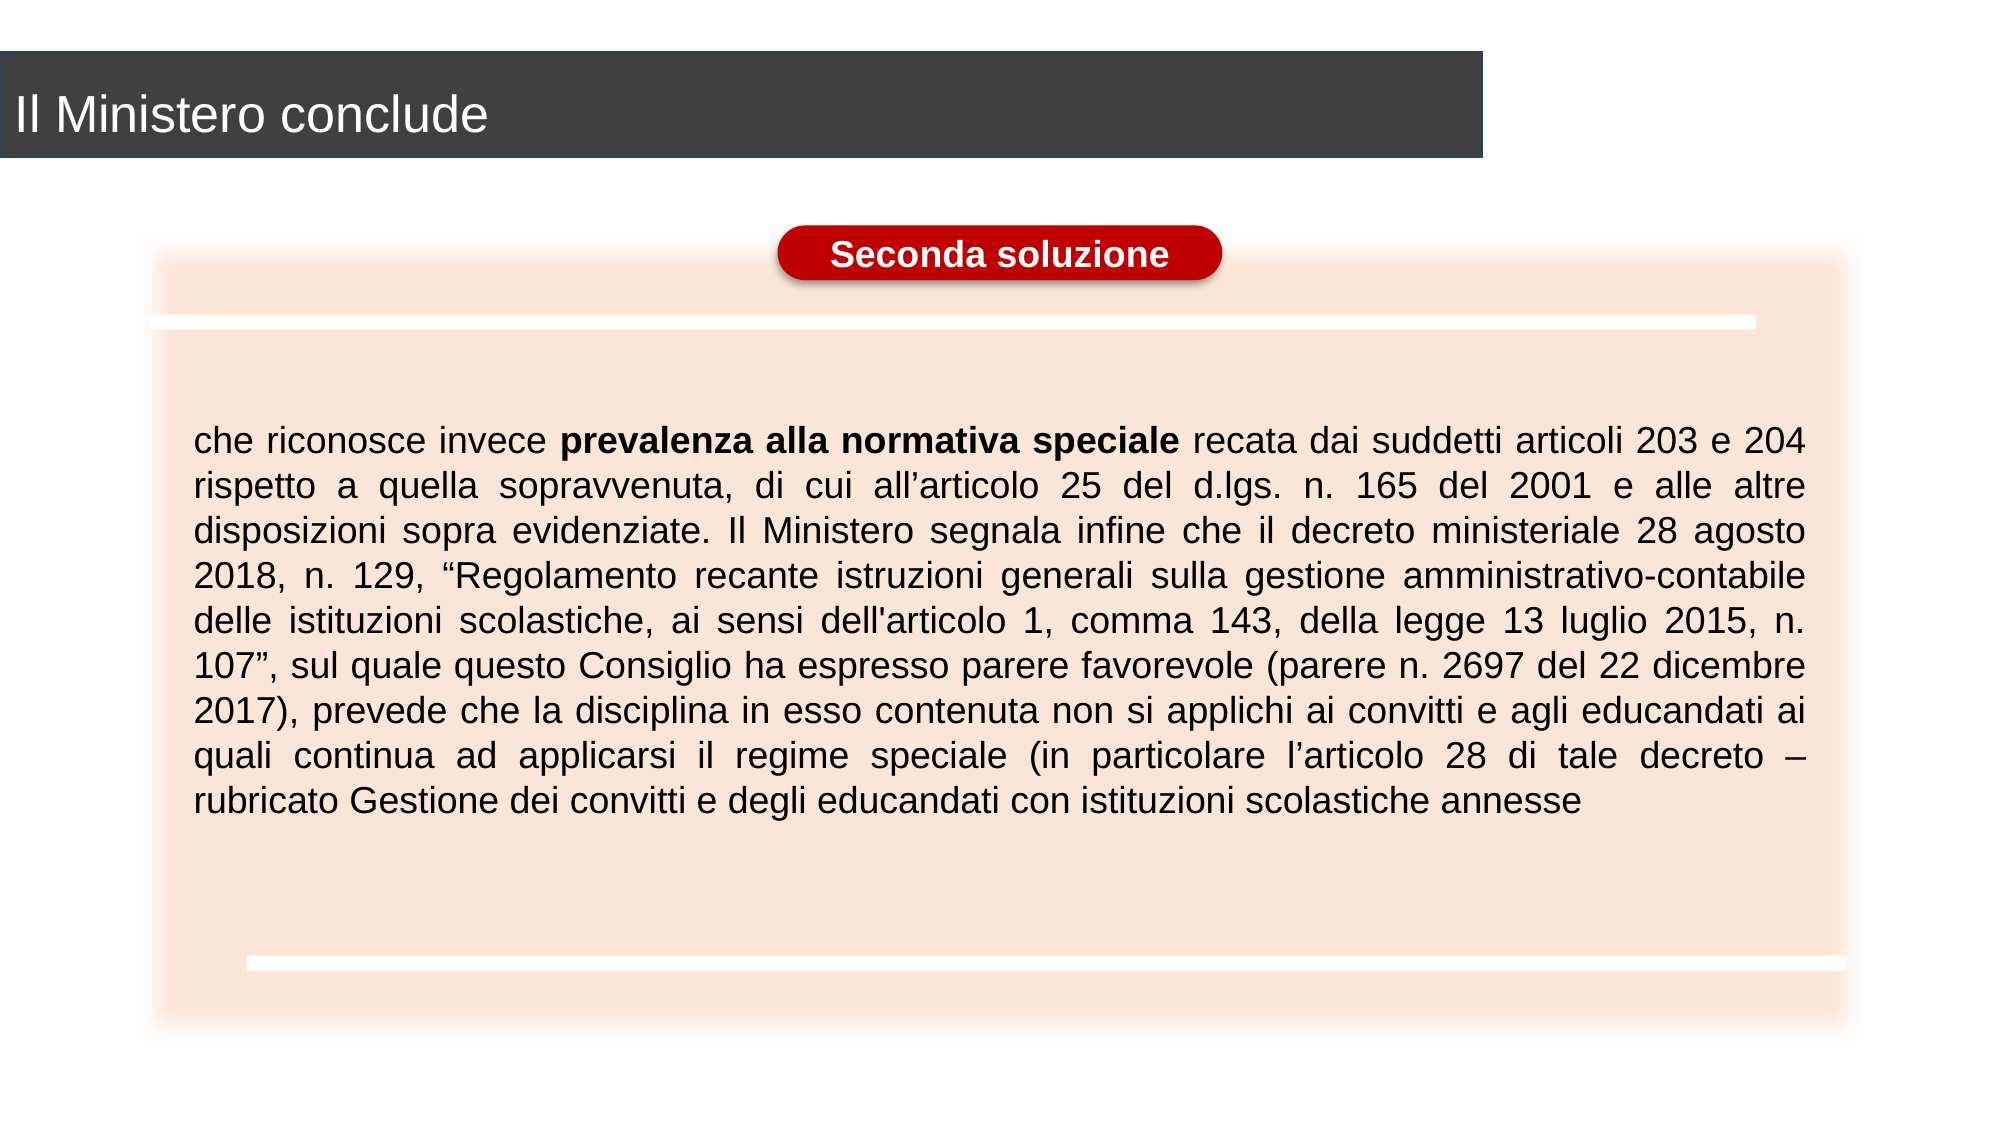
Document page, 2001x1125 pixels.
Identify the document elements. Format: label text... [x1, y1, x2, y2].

text_box [0, 130, 1483, 158]
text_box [137, 234, 1863, 1043]
text_box Seconda soluzione [783, 224, 1217, 234]
text_box Il Ministero conclude [0, 79, 1483, 130]
text_box [0, 51, 1483, 79]
